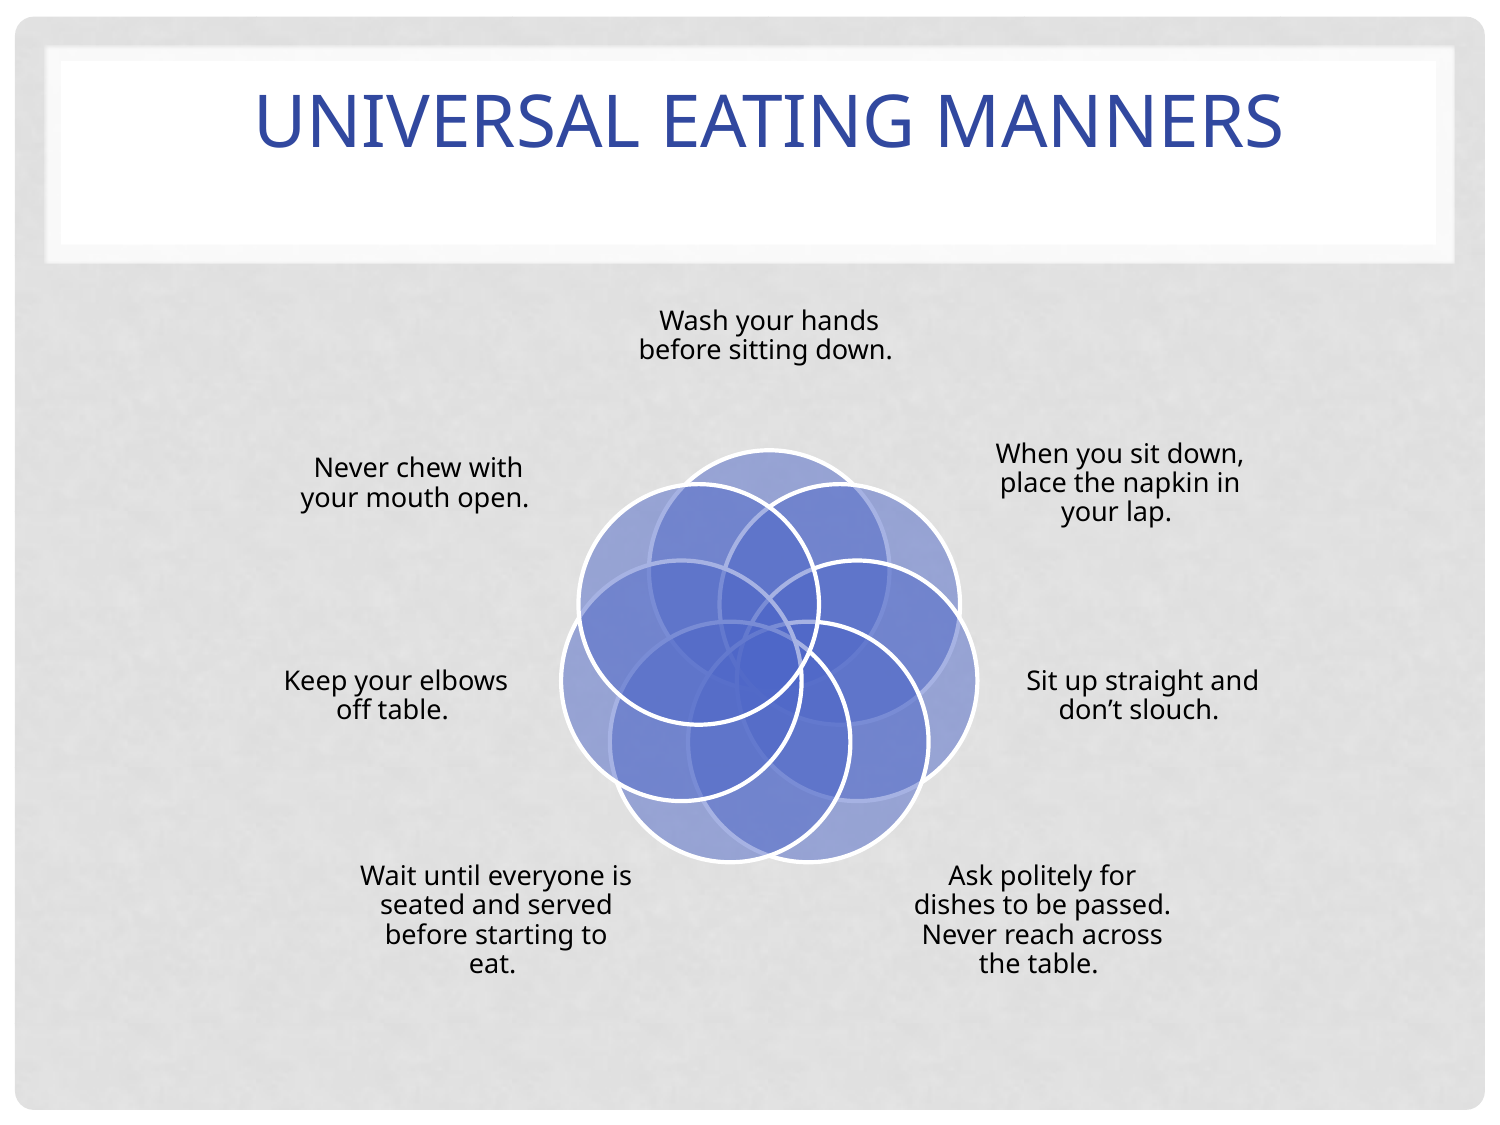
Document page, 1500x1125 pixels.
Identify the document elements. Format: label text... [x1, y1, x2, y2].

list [100, 262, 1439, 1001]
title Universal Eating Manners [100, 37, 1438, 200]
